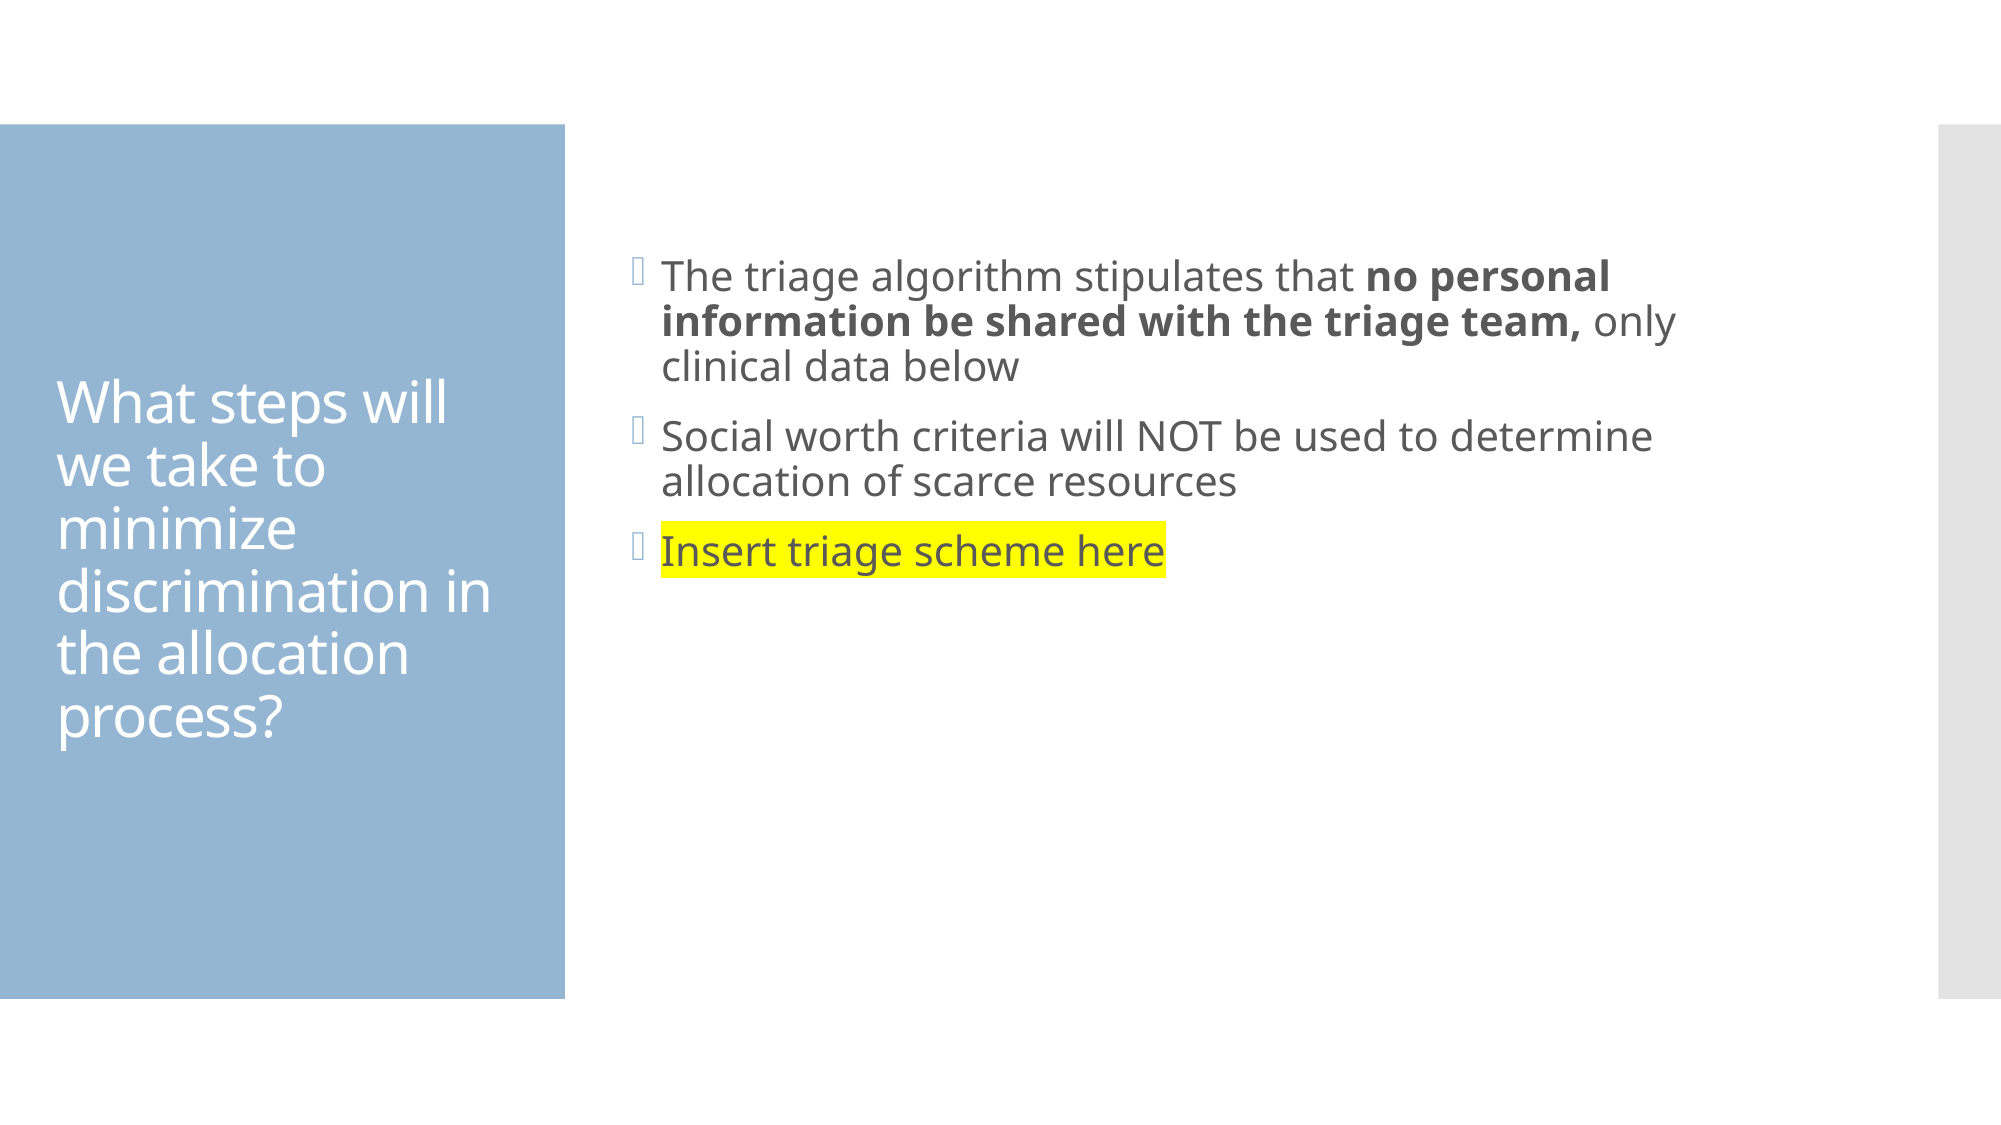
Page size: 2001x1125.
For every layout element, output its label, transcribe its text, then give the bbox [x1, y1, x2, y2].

title What steps will we take to minimize discrimination in the allocation process? [41, 184, 525, 940]
list The triage algorithm stipulates that no personal information be shared with the triage team, only clinical data below Social worth criteria will NOT be used to determine allocation of scarce resources Insert triage scheme here [616, 0, 1817, 835]
